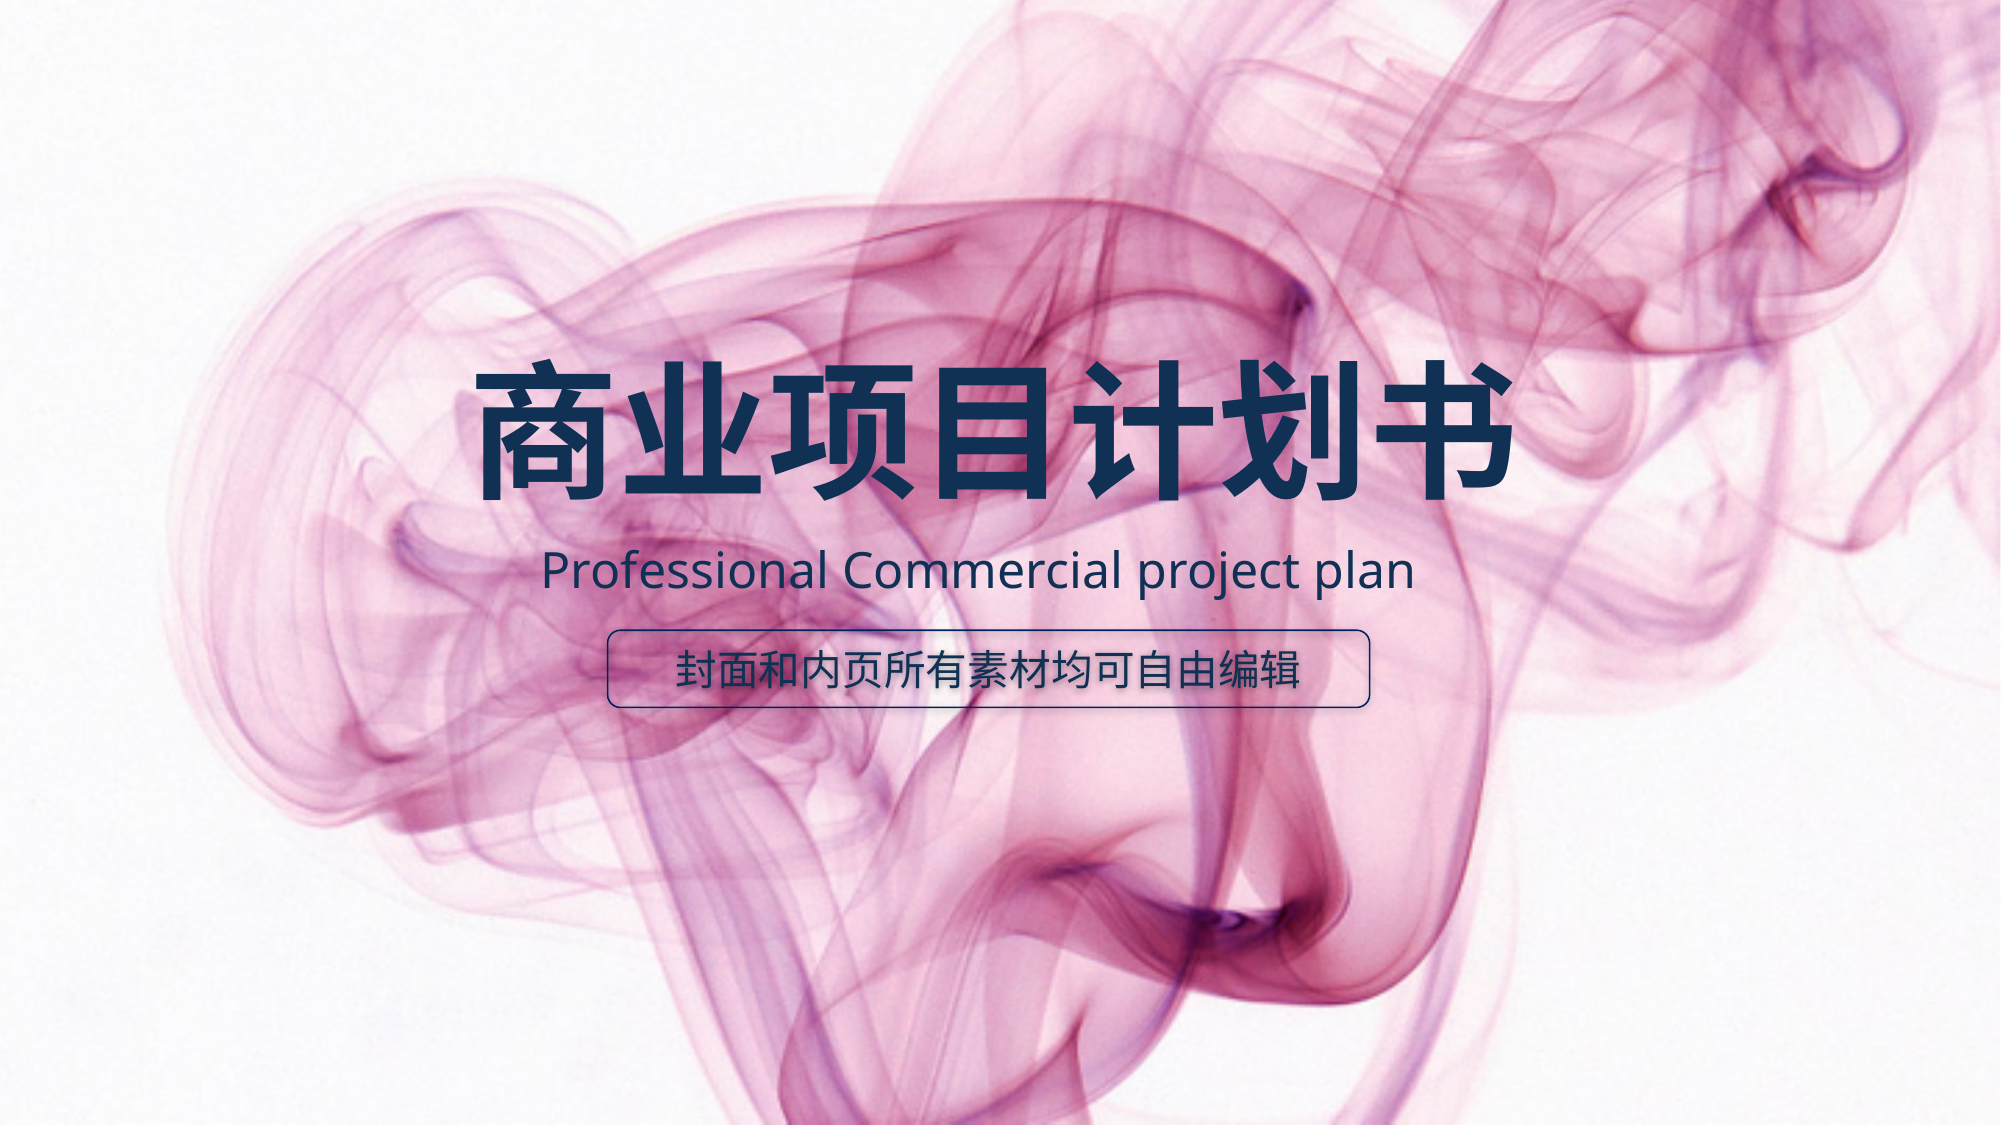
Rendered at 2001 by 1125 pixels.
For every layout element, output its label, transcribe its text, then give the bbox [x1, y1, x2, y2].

text_box 封面和内页所有素材均可自由编辑 [606, 666, 1371, 709]
text_box Professional Commercial project plan [525, 531, 1585, 666]
text_box 商业项目计划书 [366, 330, 1620, 526]
picture [0, 0, 2001, 1125]
